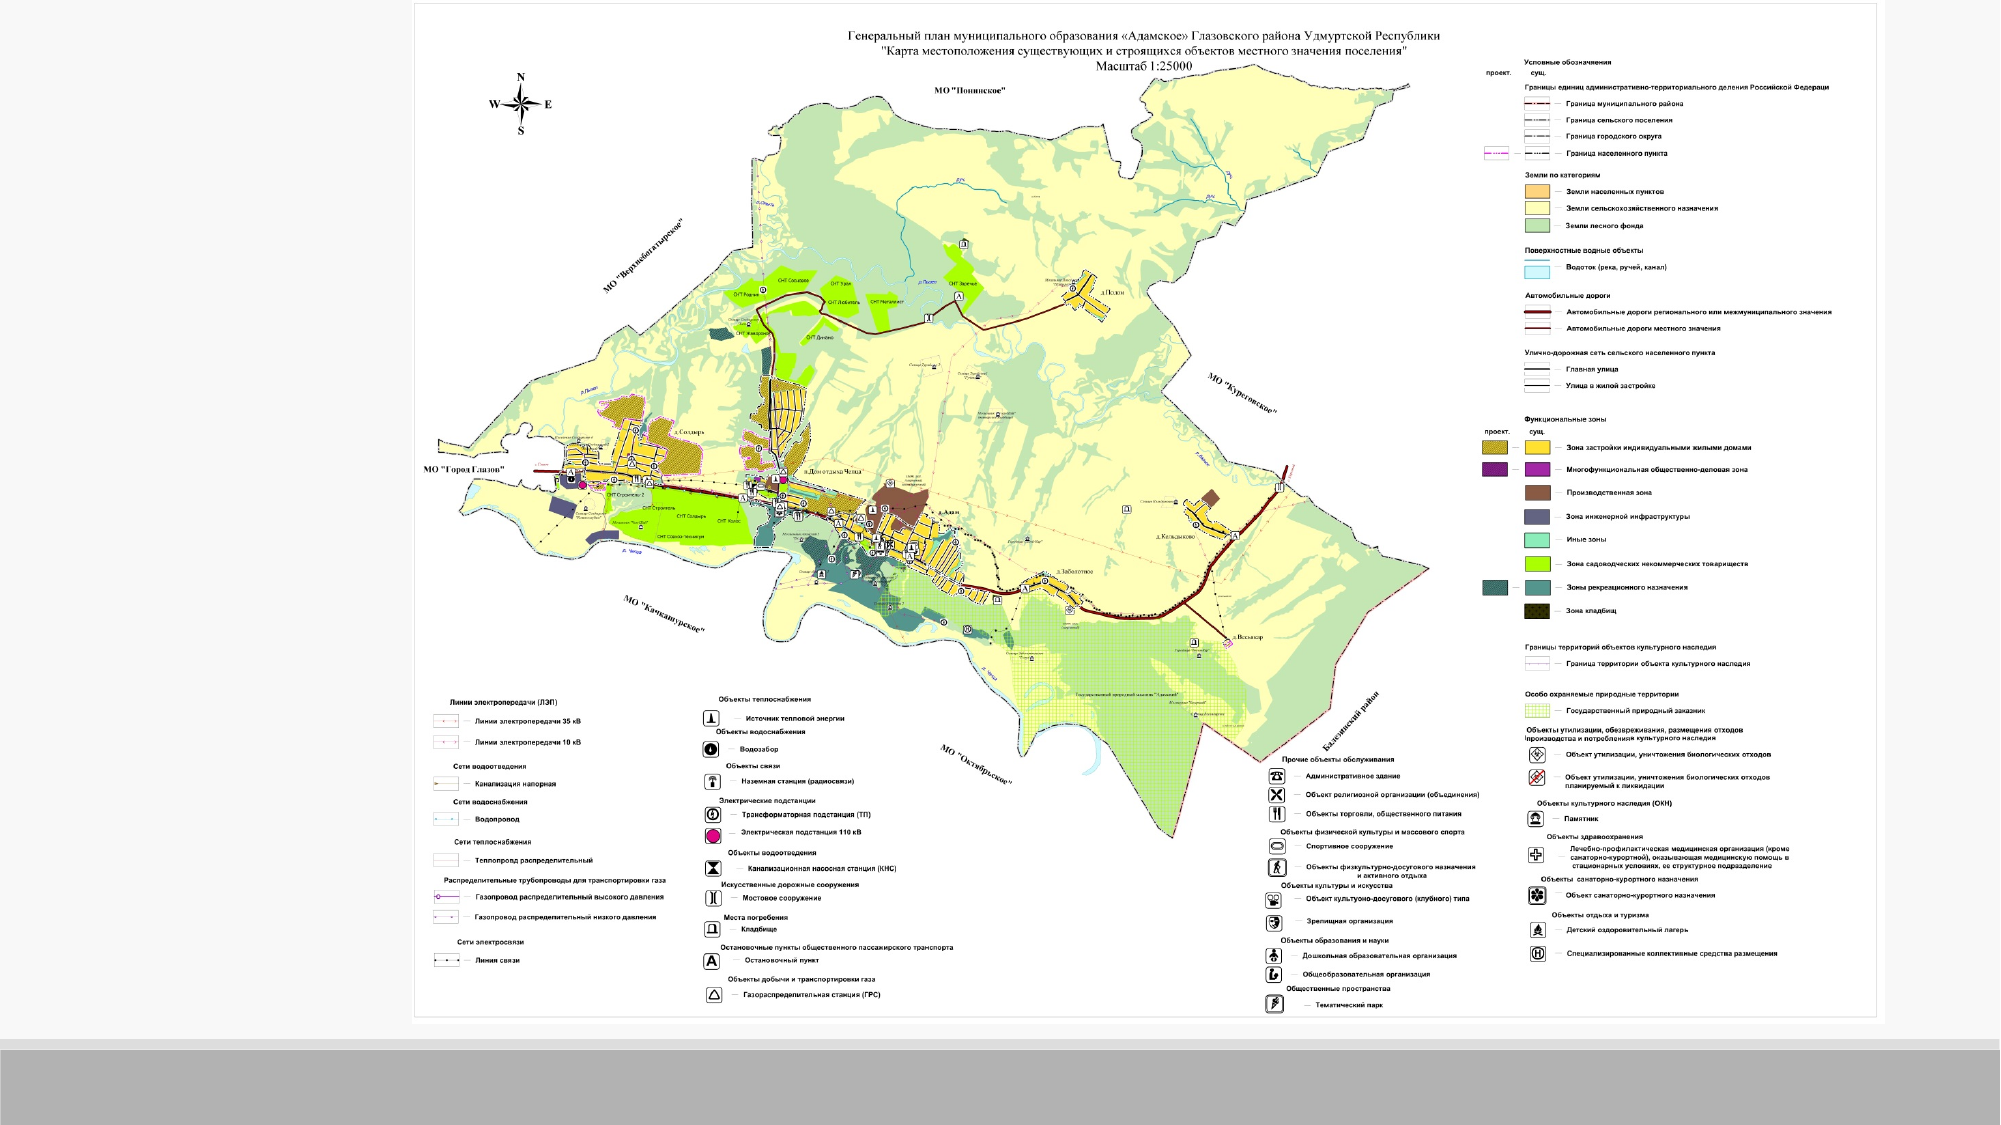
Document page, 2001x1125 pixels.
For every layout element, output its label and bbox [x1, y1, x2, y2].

picture [412, 0, 1885, 1025]
